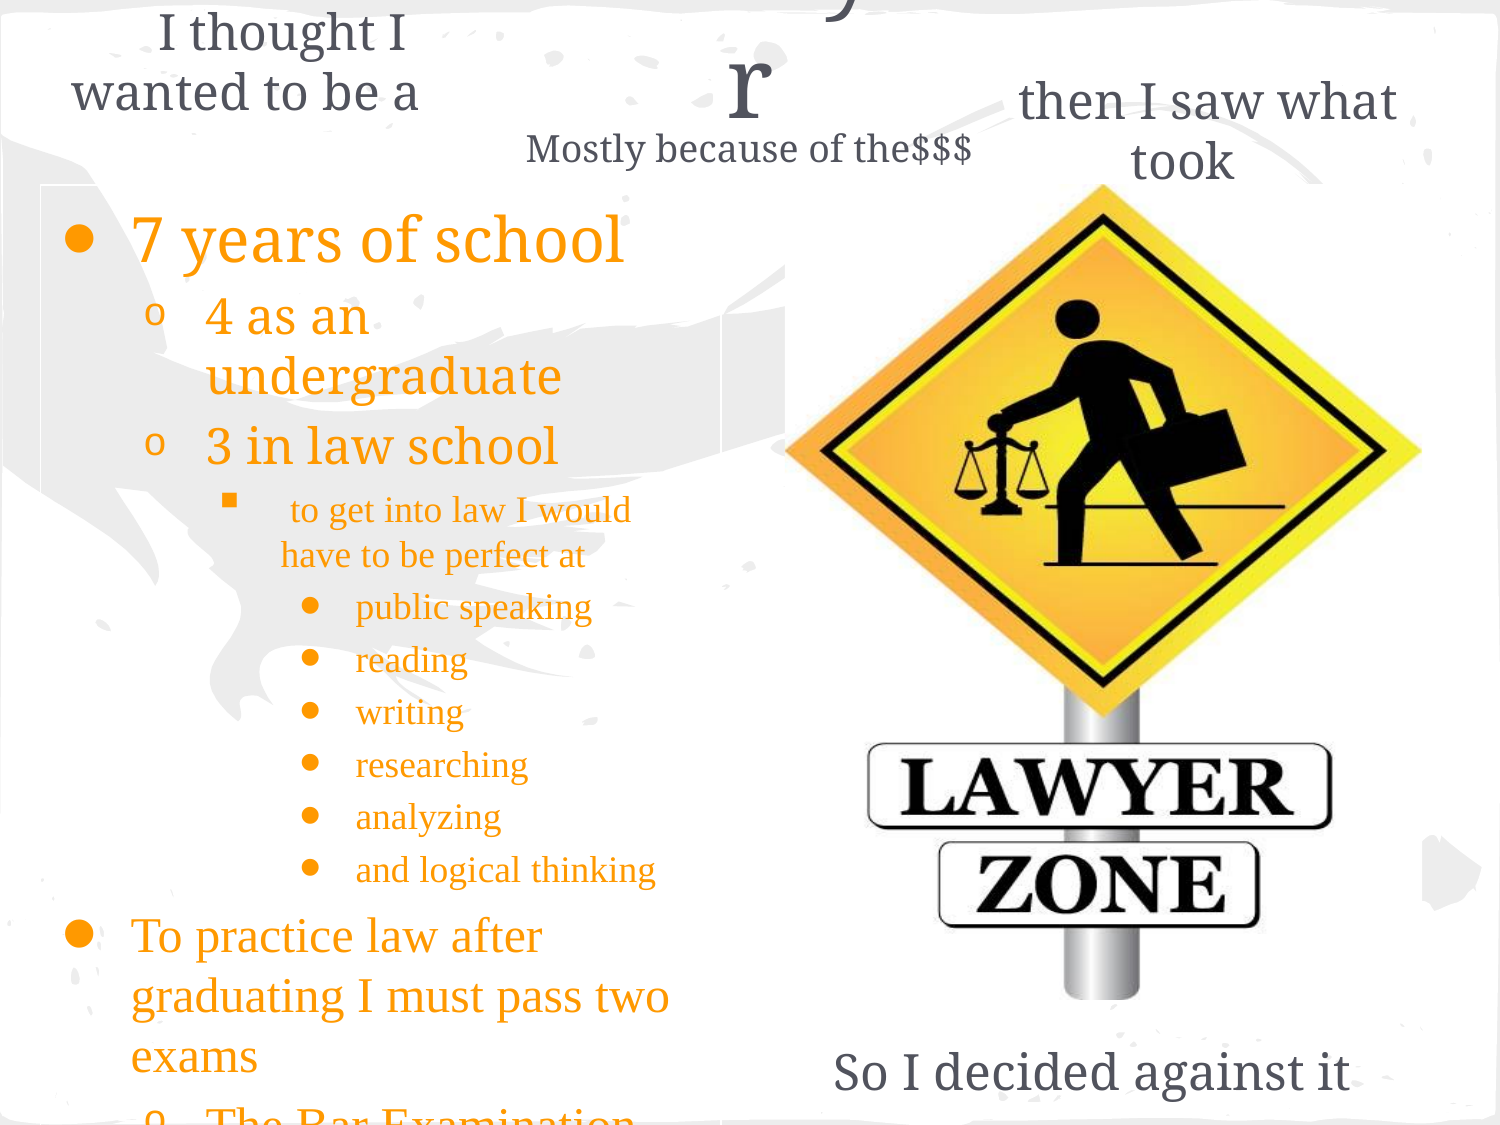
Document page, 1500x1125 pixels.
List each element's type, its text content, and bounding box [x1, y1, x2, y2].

title So I decided against it [768, 897, 1450, 1116]
title I thought I wanted to be a [40, 0, 409, 136]
text_box [784, 185, 1423, 897]
list 7 years of school 4 as an undergraduate 3 in law school to get into law I would have to be perfect at public speaking reading writing researching analyzing and logical thinking To practice law after graduating I must pass two exams The Bar Examination And the Ethics Examination [40, 184, 722, 1125]
title then I saw what took [943, 0, 1423, 205]
title Mostly because of the$$$ [409, 0, 1040, 185]
